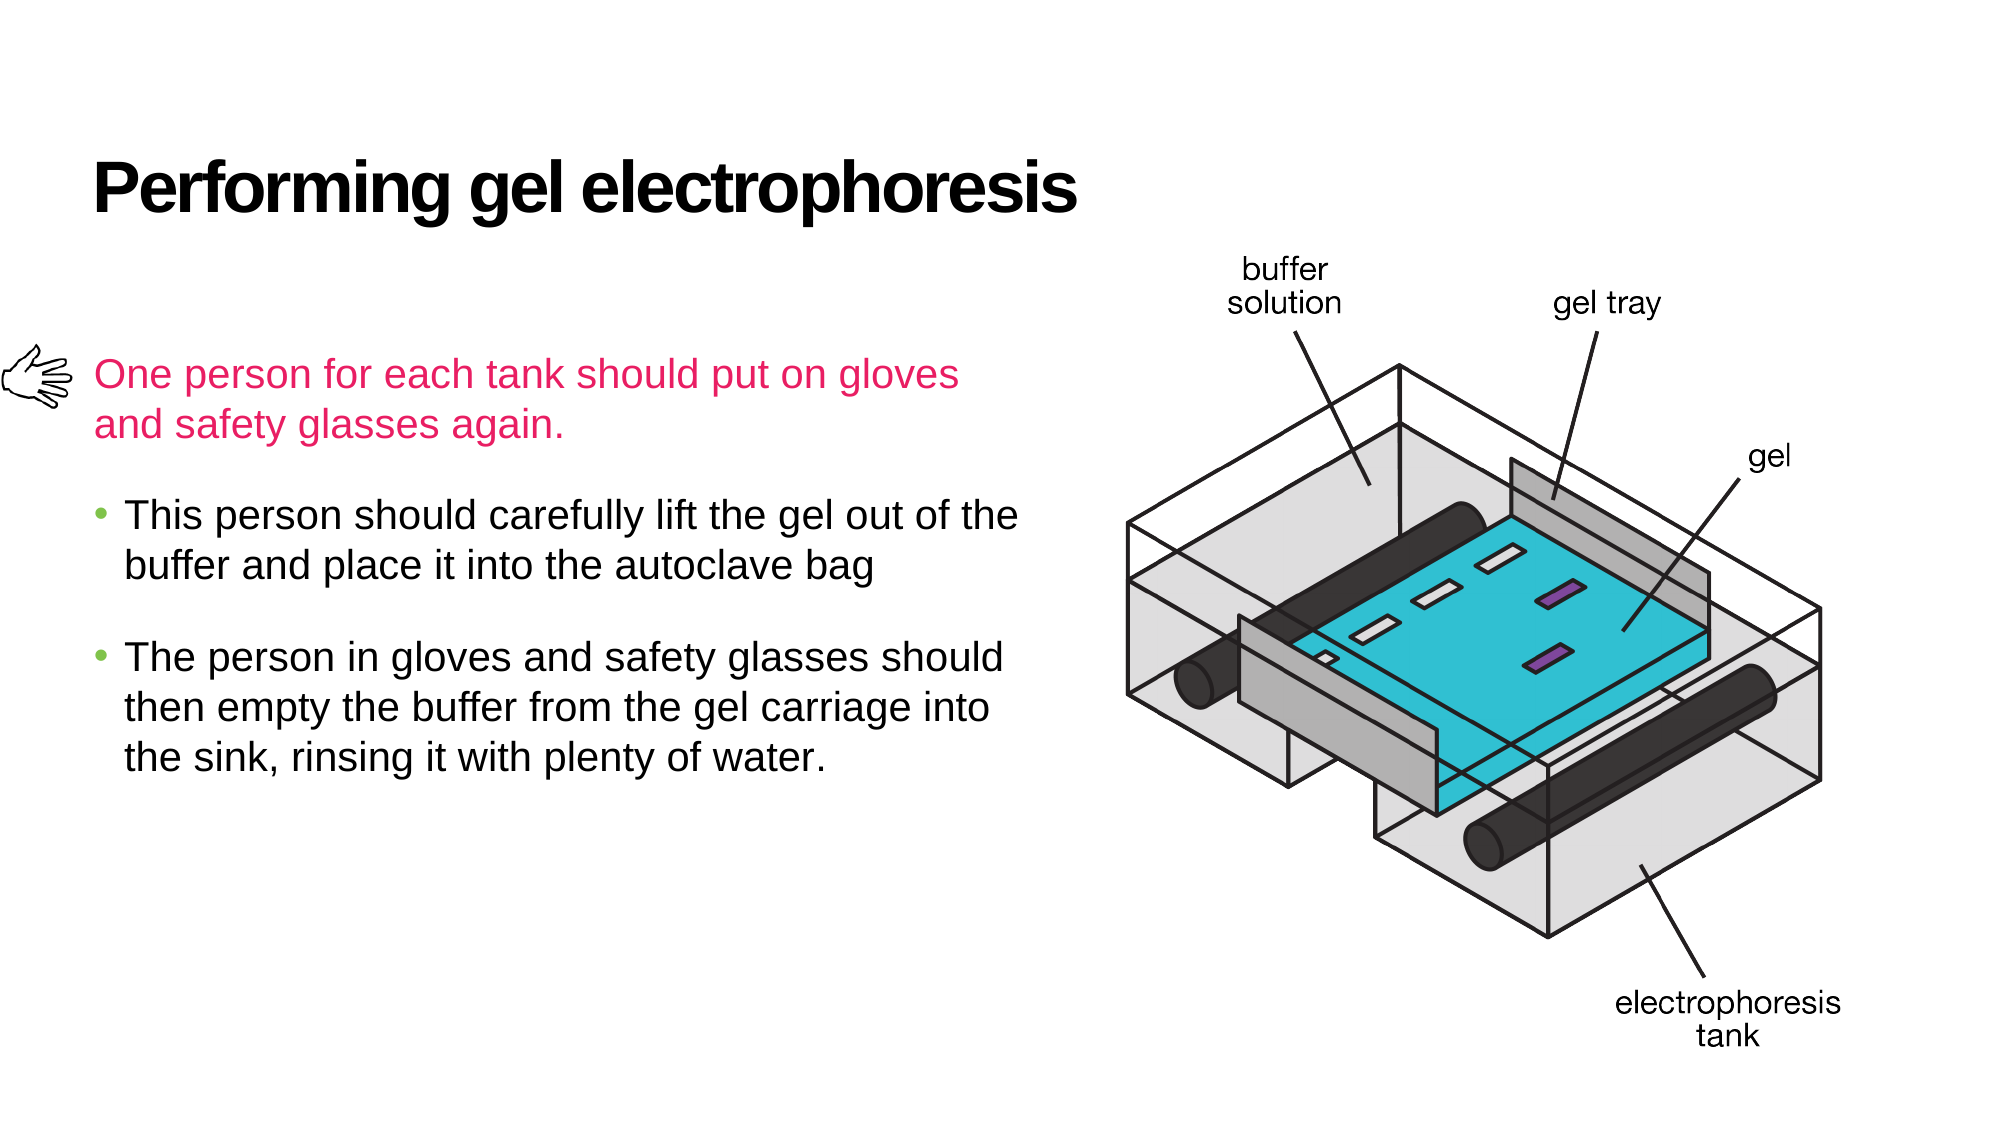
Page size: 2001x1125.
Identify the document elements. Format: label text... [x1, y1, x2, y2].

picture [0, 331, 79, 418]
title Performing gel electrophoresis [77, 156, 1922, 313]
picture [1031, 215, 1914, 1098]
list One person for each tank should put on gloves and safety glasses again. This person should carefully lift the gel out of the buffer and place it into the autoclave bag The person in gloves and safety glasses should then empty the buffer from the gel carriage into the sink, rinsing it with plenty of water. [78, 331, 1031, 1051]
